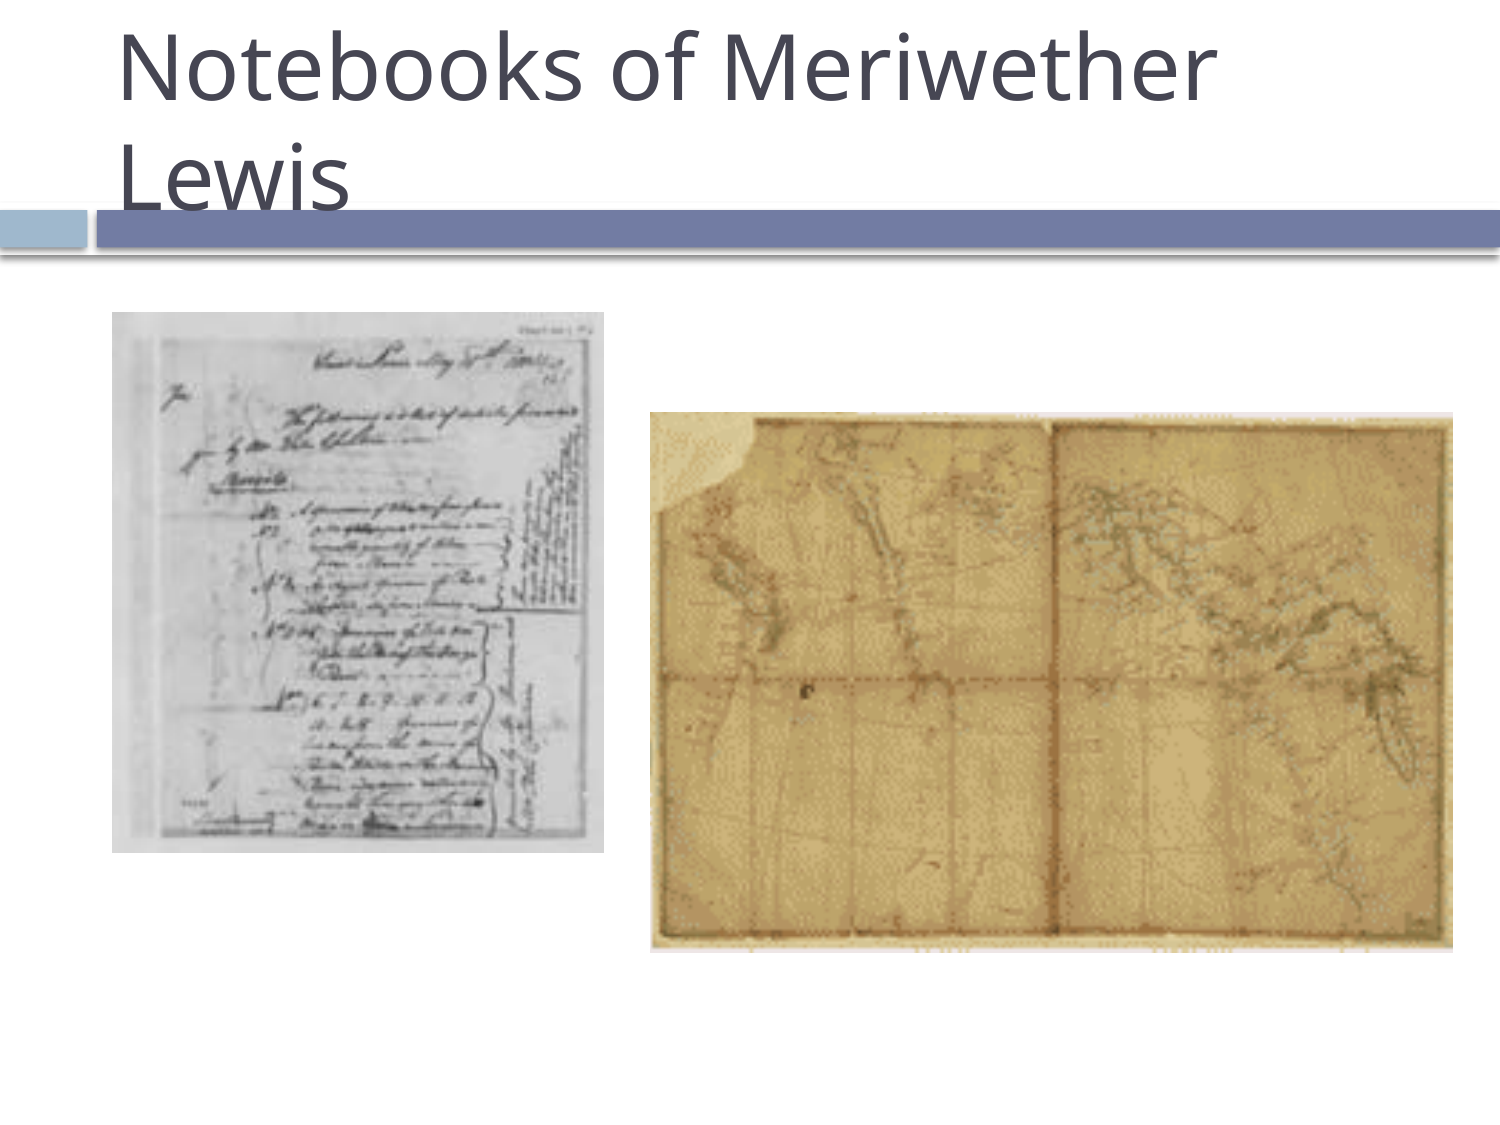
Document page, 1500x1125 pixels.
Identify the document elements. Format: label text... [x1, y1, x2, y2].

picture [649, 412, 1454, 953]
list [112, 312, 605, 853]
title Notebooks of Meriwether Lewis [100, 37, 1438, 200]
